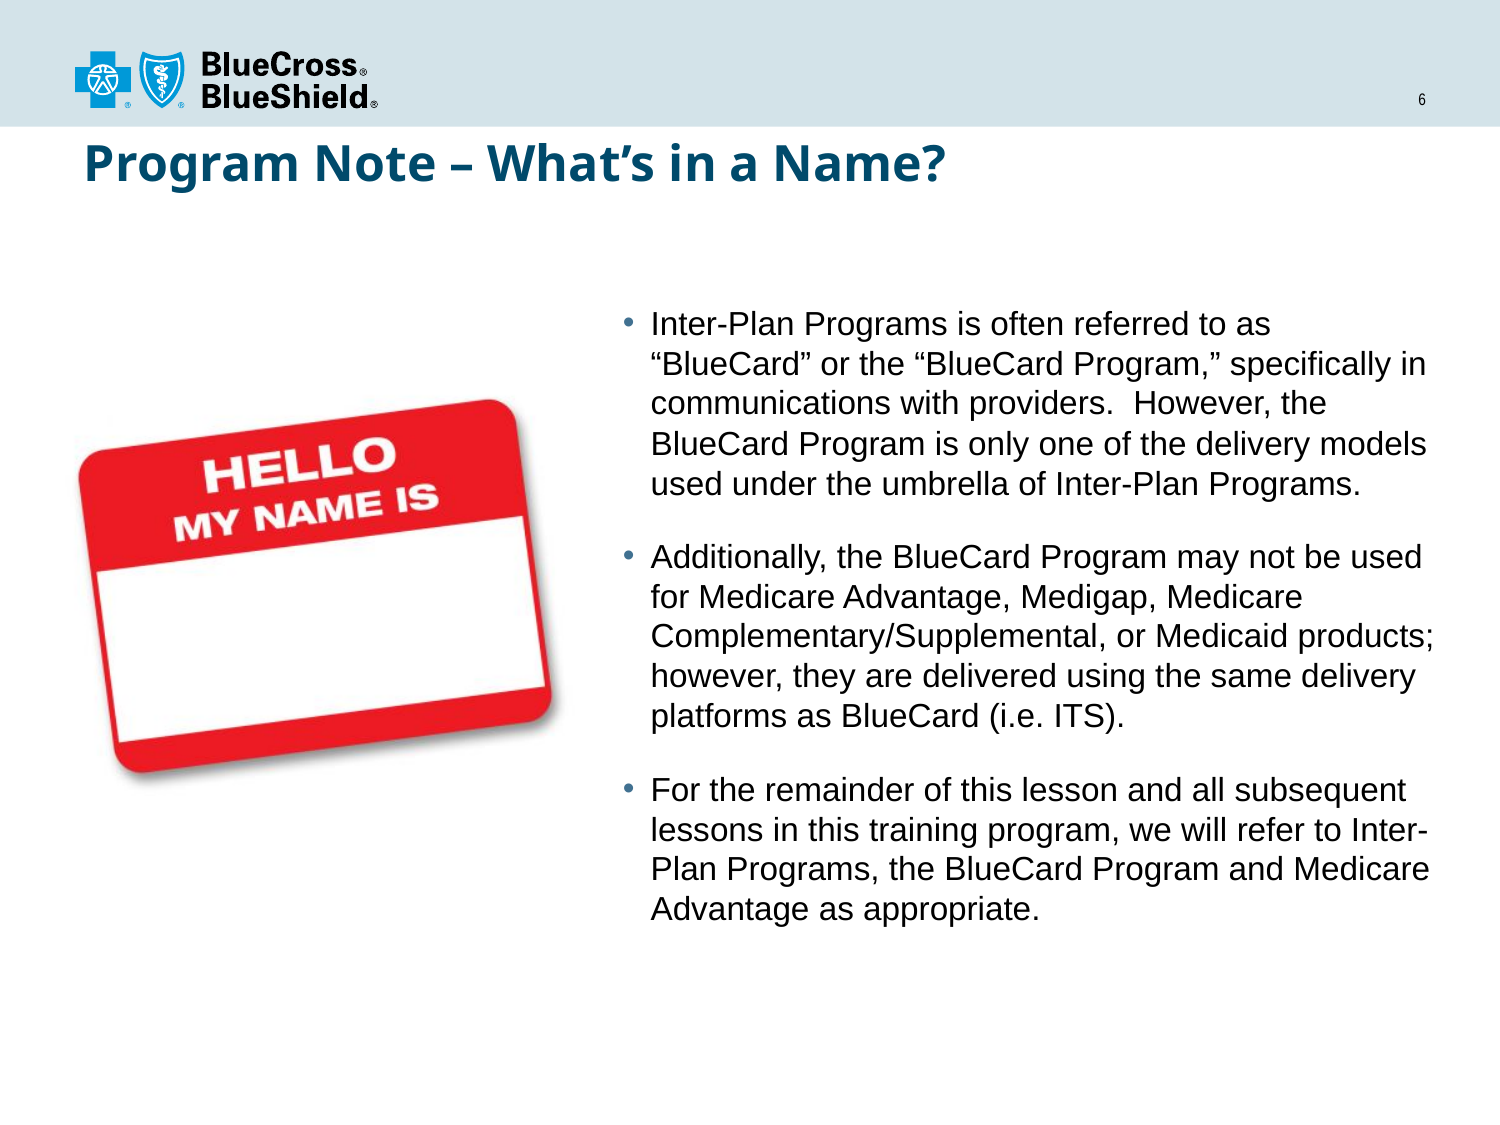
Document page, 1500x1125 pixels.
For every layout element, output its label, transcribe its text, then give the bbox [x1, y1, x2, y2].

text_box Inter-Plan Programs is often referred to as “BlueCard” or the “BlueCard Program,” specifically in communications with providers. However, the BlueCard Program is only one of the delivery models used under the umbrella of Inter-Plan Programs. Additionally, the BlueCard Program may not be used for Medicare Advantage, Medigap, Medicare Complementary/Supplemental, or Medicaid products; however, they are delivered using the same delivery platforms as BlueCard (i.e. ITS). For the remainder of this lesson and all subsequent lessons in this training program, we will refer to Inter-Plan Programs, the BlueCard Program and Medicare Advantage as appropriate. [608, 294, 1452, 935]
picture [124, 101, 131, 109]
title Program Note – What’s in a Name? [84, 129, 1434, 255]
picture [178, 101, 185, 109]
picture [34, 376, 595, 797]
